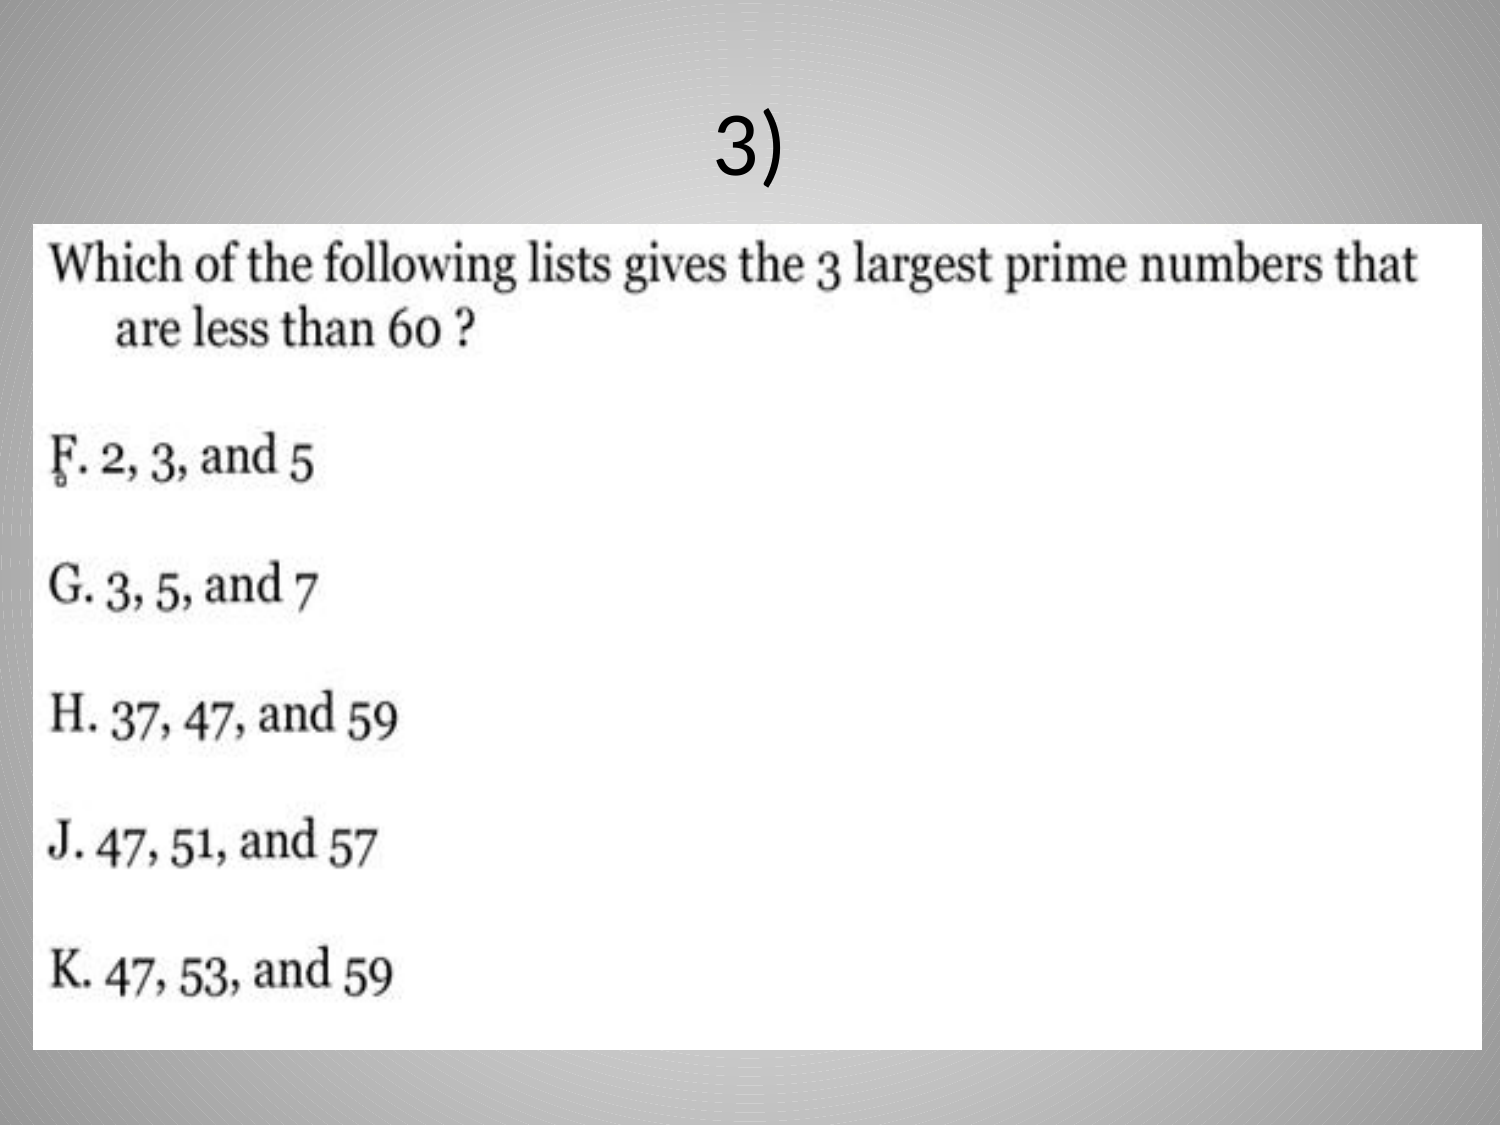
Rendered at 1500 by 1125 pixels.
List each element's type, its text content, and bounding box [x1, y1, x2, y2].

title 3) [75, 45, 1425, 223]
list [33, 224, 1482, 1051]
